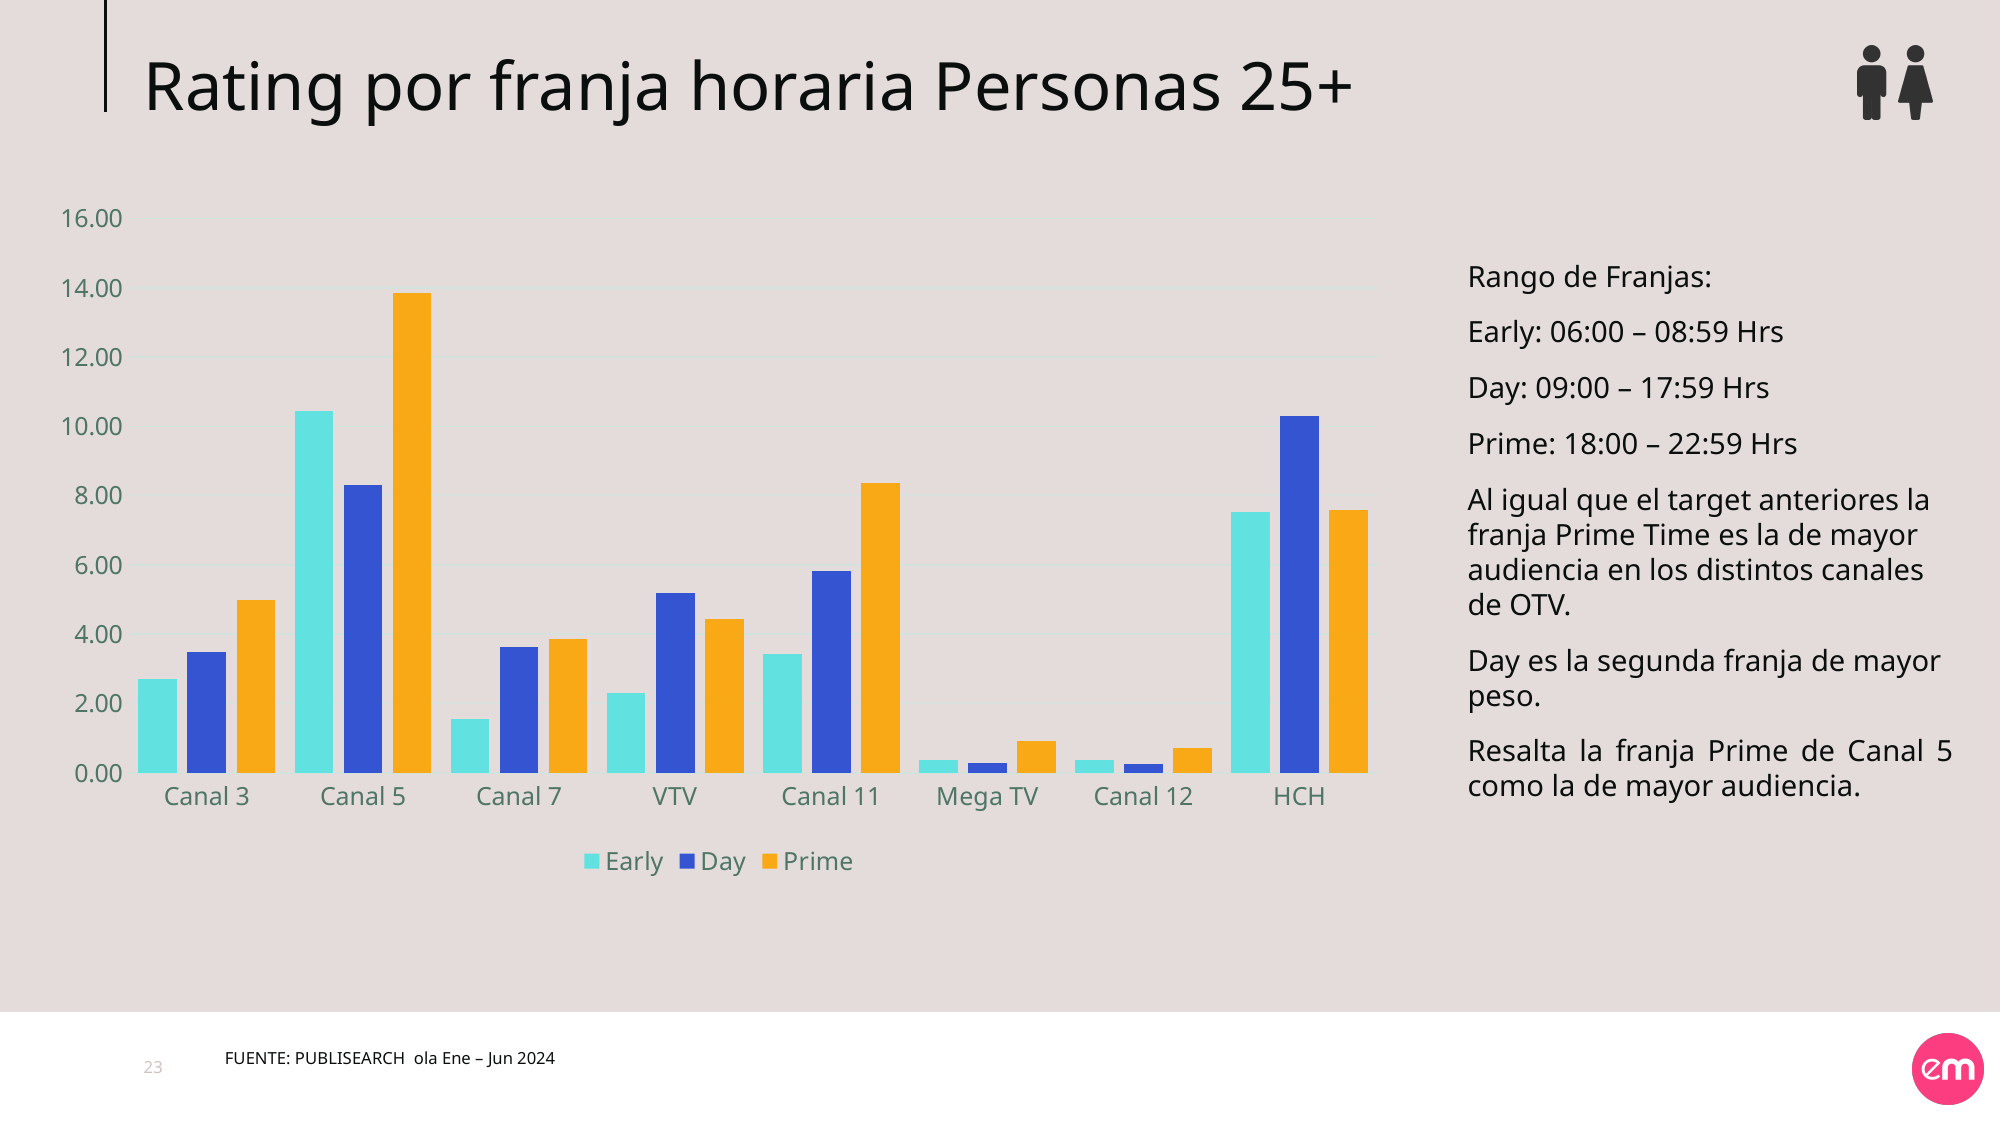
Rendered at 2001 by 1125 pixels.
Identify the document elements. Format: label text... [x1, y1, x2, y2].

picture [1912, 1033, 1984, 1105]
text_box Rango de Franjas: Early: 06:00 – 08:59 Hrs Day: 09:00 – 17:59 Hrs Prime: 18:00 – 22:59 Hrs Al igual que el target anteriores la franja Prime Time es la de mayor audiencia en los distintos canales de OTV. Day es la segunda franja de mayor peso. Resalta la franja Prime de Canal 5 como la de mayor audiencia. [1452, 250, 1969, 820]
chart [32, 187, 1406, 885]
slide_number 23 [128, 1043, 209, 1093]
title Rating por franja horaria Personas 25+ [128, 45, 1895, 145]
picture [1857, 45, 1933, 120]
footer FUENTE: PUBLISEARCH ola Ene – Jun 2024 [209, 1011, 948, 1124]
